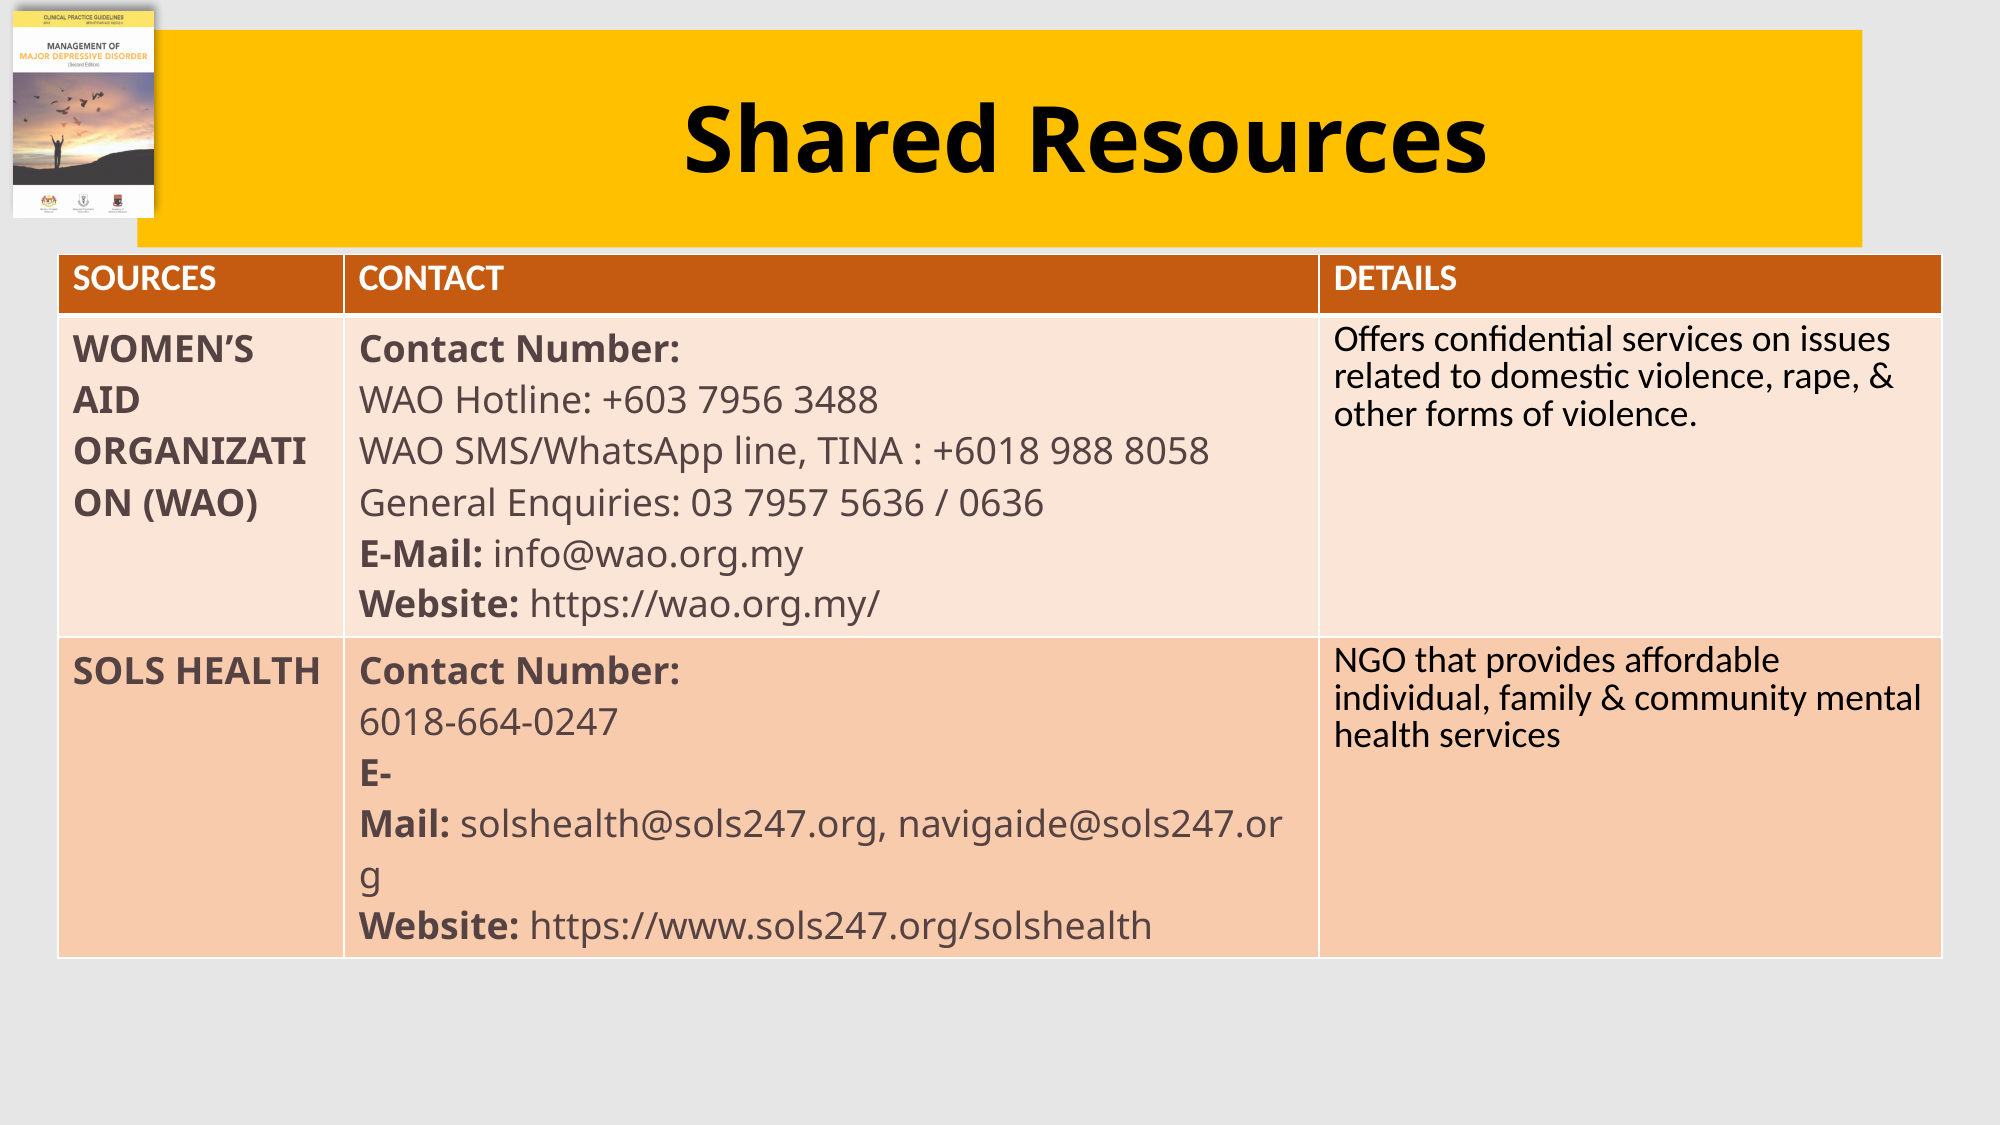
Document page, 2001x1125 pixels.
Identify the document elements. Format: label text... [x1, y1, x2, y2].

table_cell Contact Number: 6018-664-0247 E-Mail: solshealth@sols247.org, navigaide@sols247.org Website: https://www.sols247.org/solshealth [345, 638, 1318, 957]
table_header DETAILS [1320, 255, 1941, 313]
table_header SOURCES [59, 255, 343, 313]
table_cell Contact Number: WAO Hotline: +603 7956 3488 WAO SMS/WhatsApp line, TINA : +6018 988 8058 General Enquiries: 03 7957 5636 / 0636 E-Mail: info@wao.org.my Website: https://wao.org.my/ [345, 318, 1318, 636]
table_cell NGO that provides affordable individual, family & community mental health services [1320, 638, 1941, 957]
table_cell Offers confidential services on issues related to domestic violence, rape, & other forms of violence. [1320, 318, 1941, 636]
table_header CONTACT [345, 255, 1318, 313]
picture [13, 11, 154, 218]
text_box Shared Resources [137, 29, 1863, 248]
table_cell WOMEN’S AID ORGANIZATION (WAO) [59, 318, 343, 636]
table_cell SOLS HEALTH [59, 638, 343, 957]
